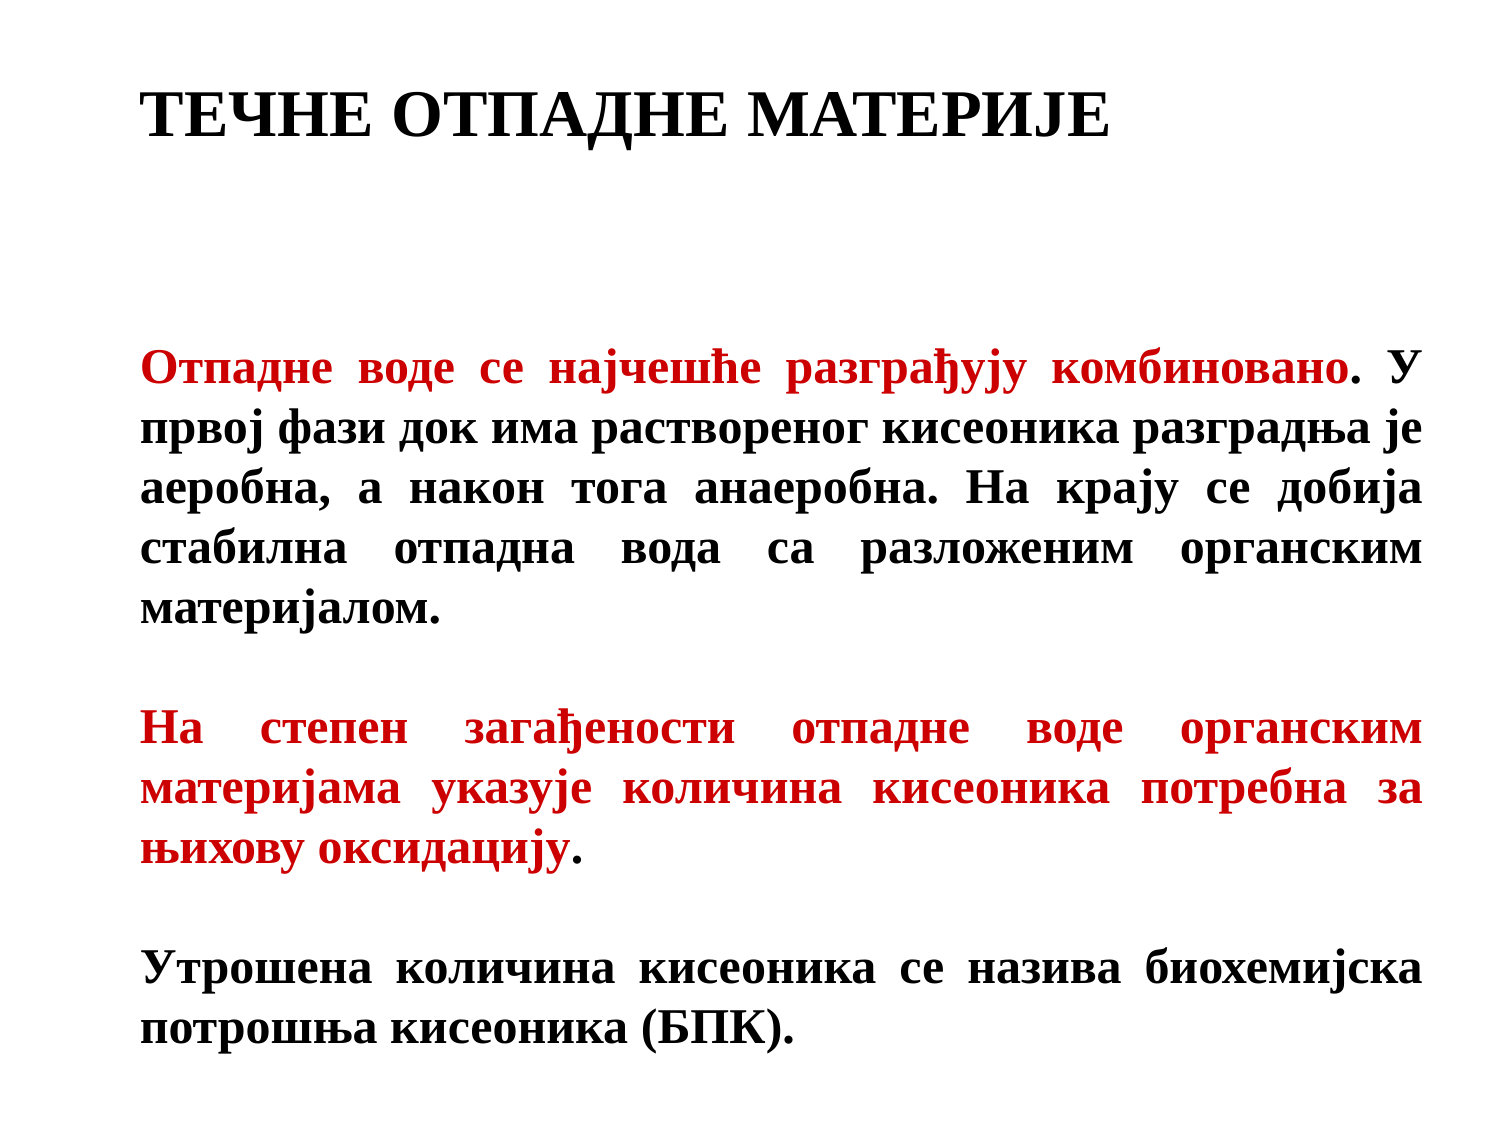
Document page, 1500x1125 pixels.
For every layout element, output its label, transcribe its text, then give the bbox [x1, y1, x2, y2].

text_box Отпадне воде се најчешће разграђују комбиновано. У првој фази док има раствореног кисеоника разградња је аеробна, а након тога анаеробна. На крају се добија стабилна отпадна вода са разложеним органским материјалом. На степен загађености отпадне воде органским материјама указује количина кисеоника потребна за њихову оксидацију. Утрошена количина кисеоника се назива биохемијска потрошња кисеоника (БПК). [125, 325, 1438, 1121]
text_box ТЕЧНЕ ОТПАДНЕ МАТЕРИЈЕ [125, 62, 1438, 158]
